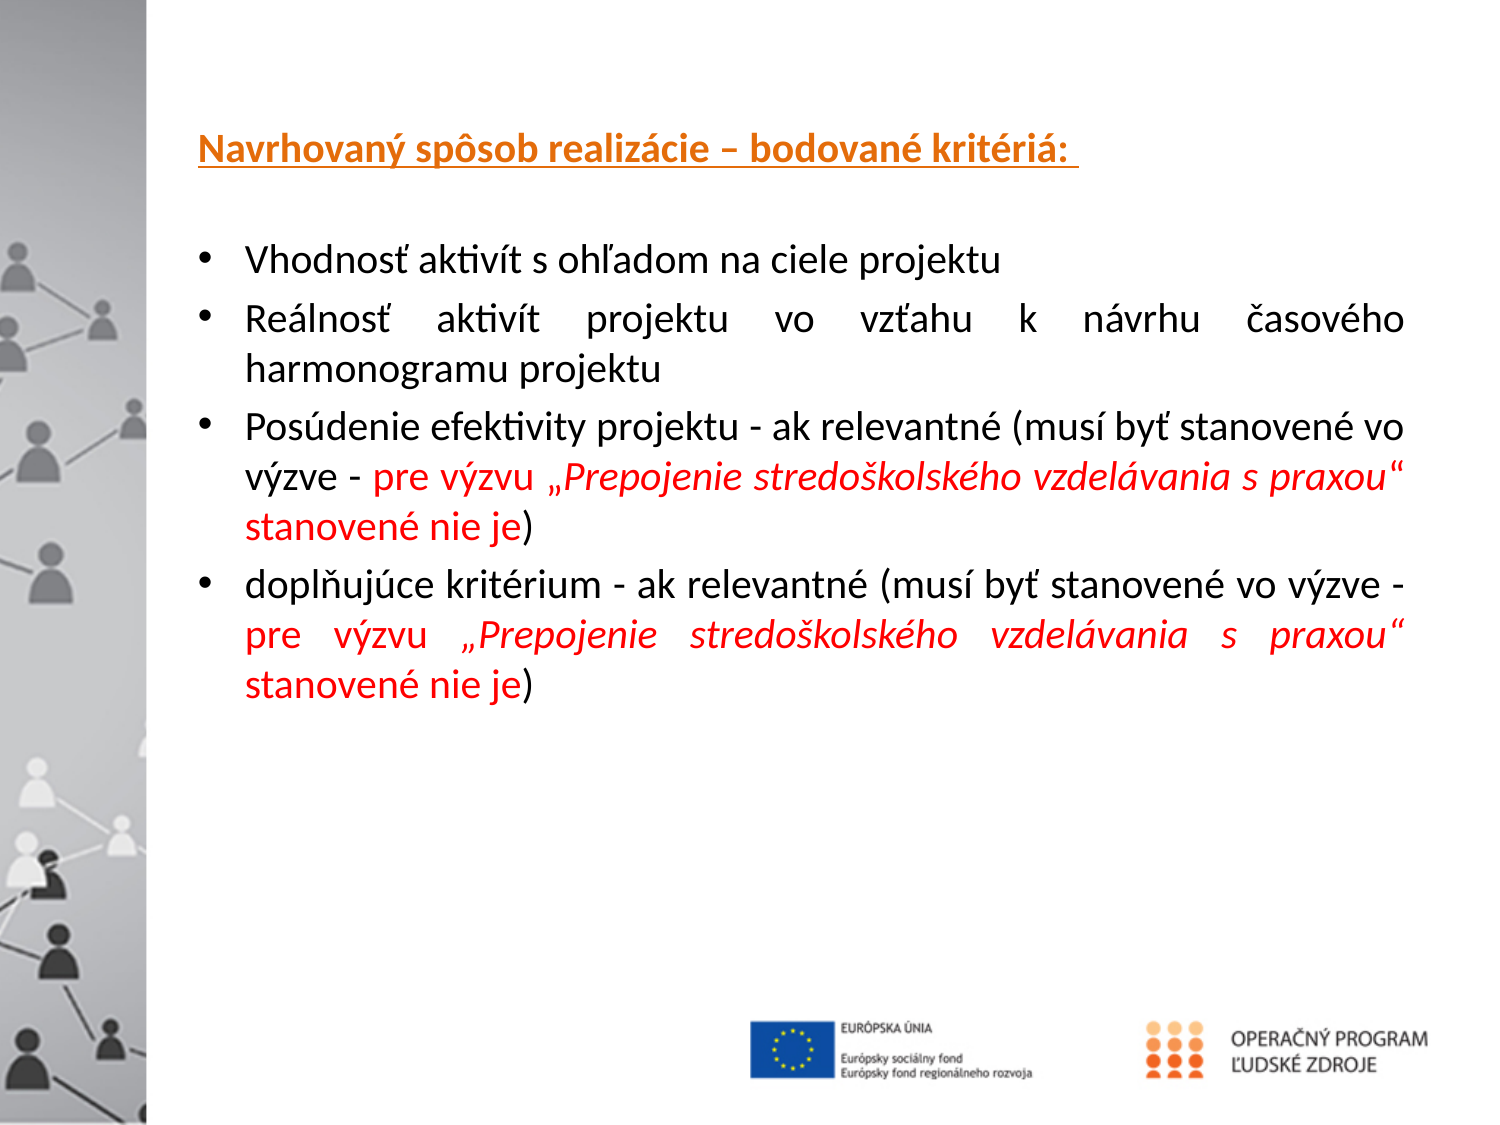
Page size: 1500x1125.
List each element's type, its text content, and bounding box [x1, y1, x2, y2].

picture [0, 0, 1500, 1125]
list Navrhovaný spôsob realizácie – bodované kritériá: Vhodnosť aktivít s ohľadom na ciele projektu Reálnosť aktivít projektu vo vzťahu k návrhu časového harmonogramu projektu Posúdenie efektivity projektu - ak relevantné (musí byť stanovené vo výzve - pre výzvu „Prepojenie stredoškolského vzdelávania s praxou“ stanovené nie je) doplňujúce kritérium - ak relevantné (musí byť stanovené vo výzve - pre výzvu „Prepojenie stredoškolského vzdelávania s praxou“ stanovené nie je) [182, 113, 1421, 988]
